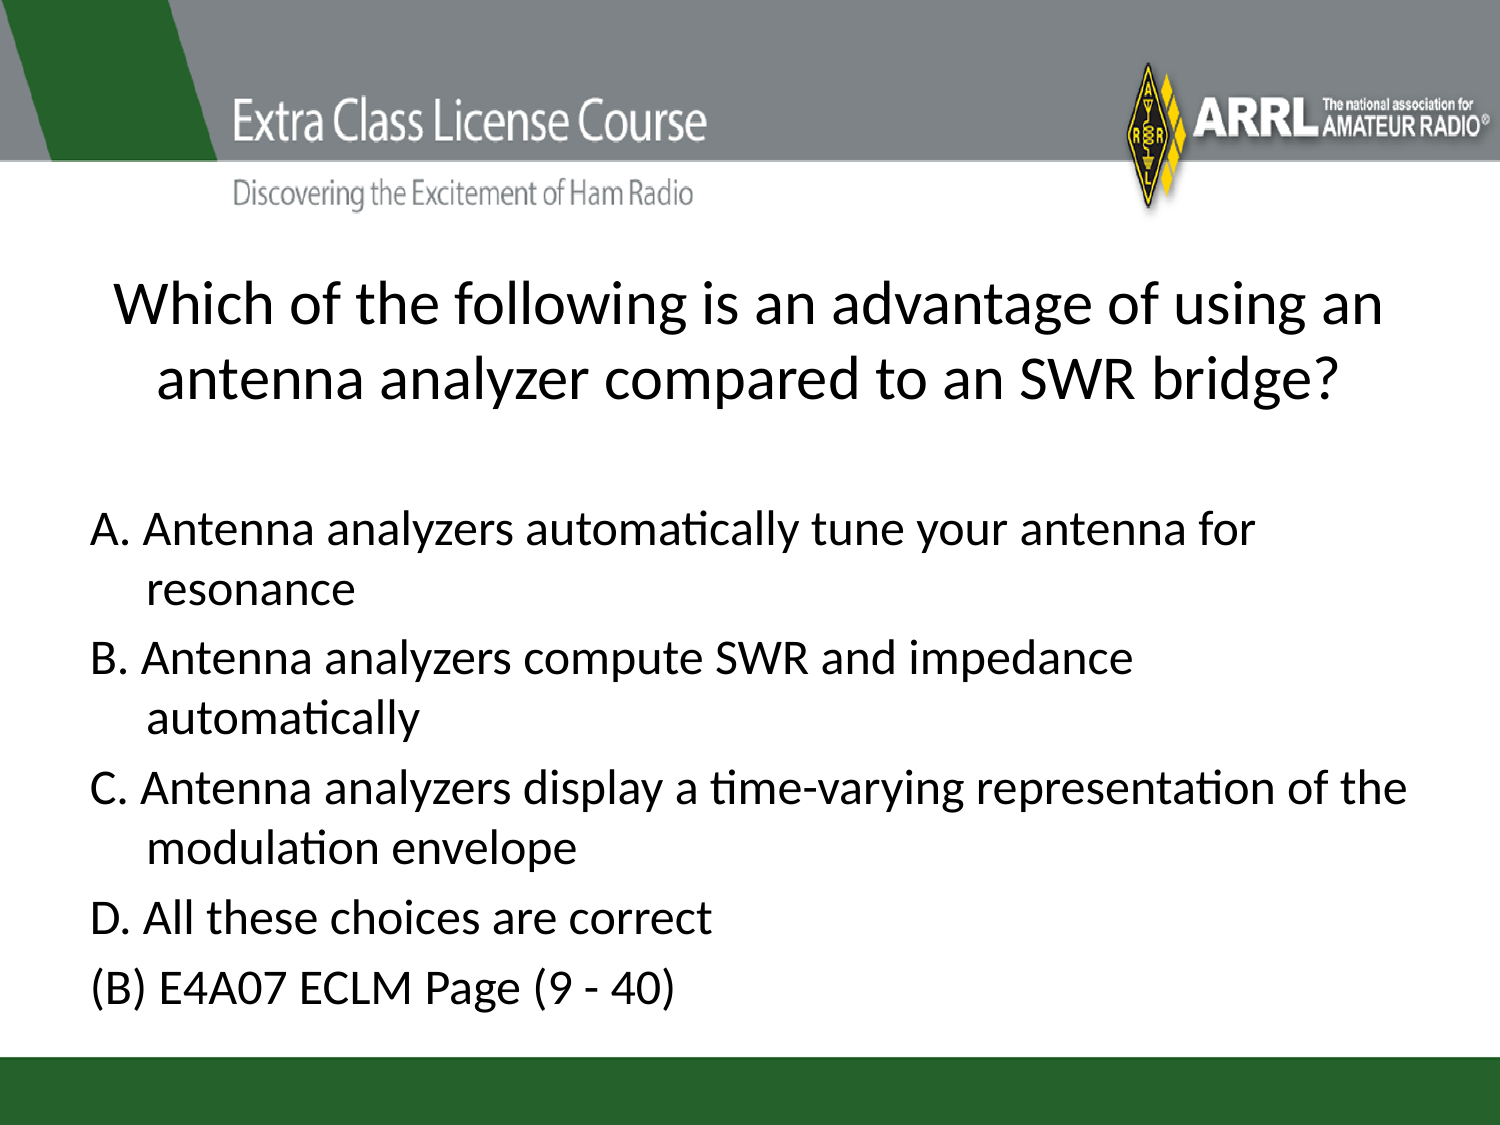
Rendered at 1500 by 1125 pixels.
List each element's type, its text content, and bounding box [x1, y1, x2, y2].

picture [0, 0, 1500, 1125]
title Which of the following is an advantage of using an antenna analyzer compared to an SWR bridge? [75, 254, 1425, 435]
list A. Antenna analyzers automatically tune your antenna for resonance B. Antenna analyzers compute SWR and impedance automatically C. Antenna analyzers display a time-varying representation of the modulation envelope D. All these choices are correct (B) E4A07 ECLM Page (9 - 40) [75, 487, 1425, 1005]
